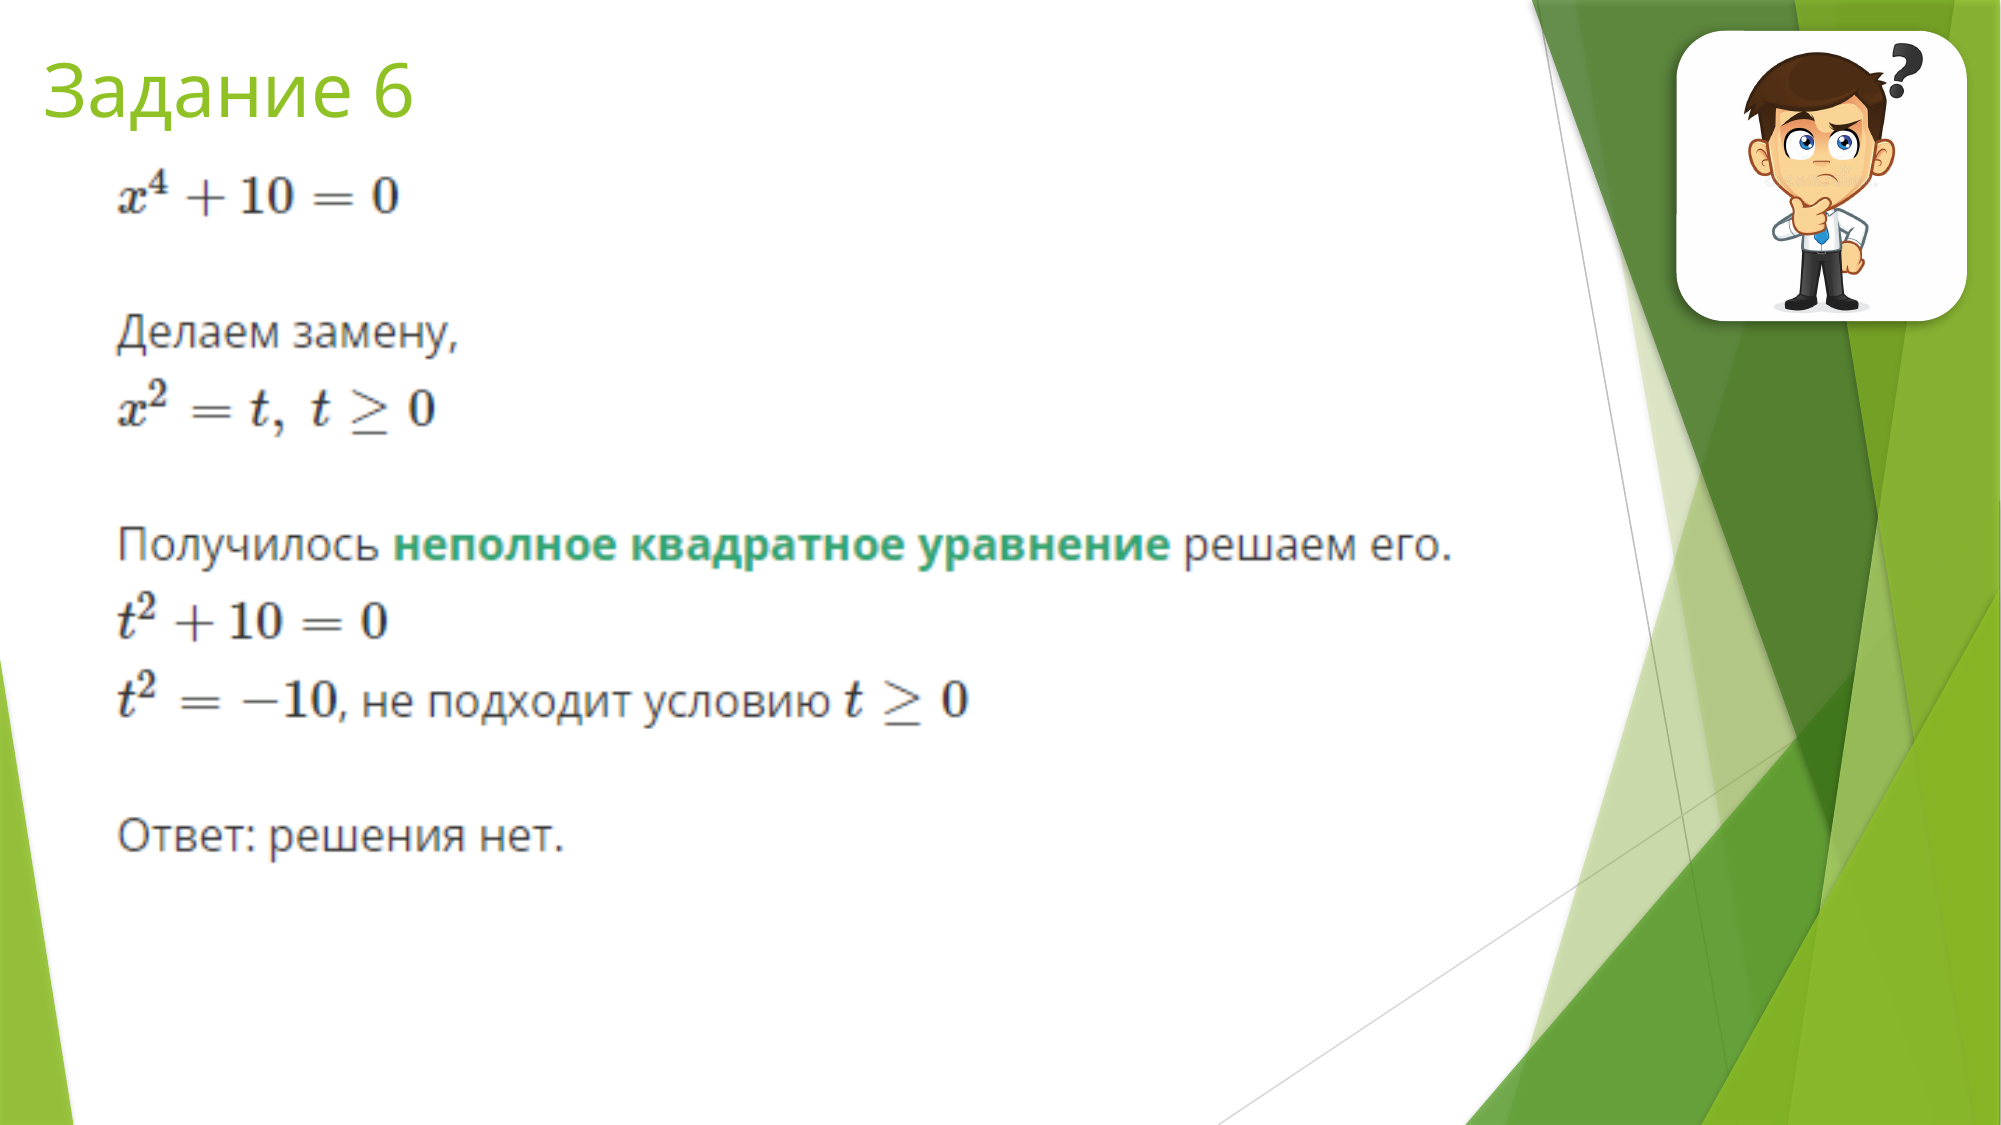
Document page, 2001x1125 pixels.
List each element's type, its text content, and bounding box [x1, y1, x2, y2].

title Задание 6 [28, 34, 1439, 252]
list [101, 160, 1501, 911]
picture [1675, 30, 1968, 322]
